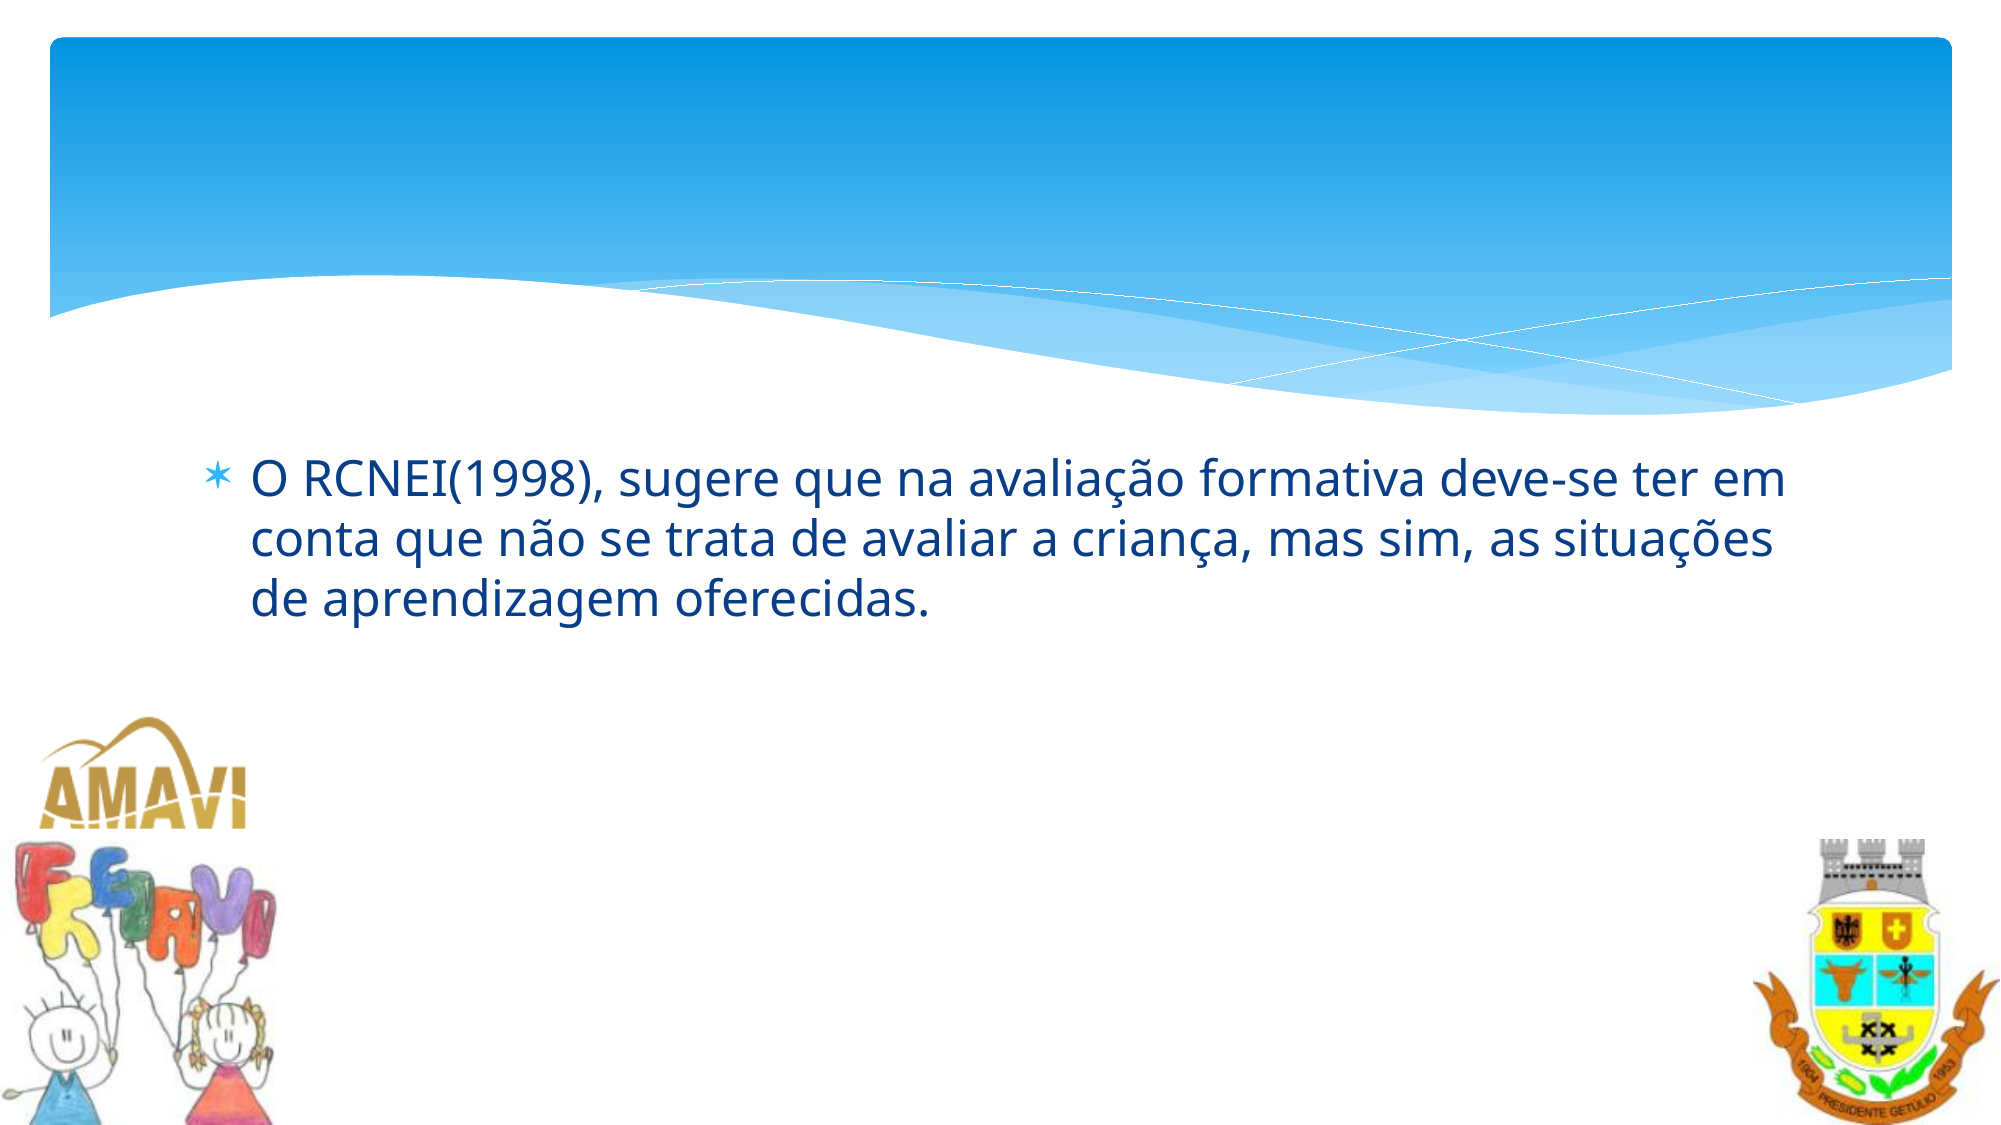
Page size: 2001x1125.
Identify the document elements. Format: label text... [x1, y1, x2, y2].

picture [0, 700, 286, 1125]
list O RCNEI(1998), sugere que na avaliação formativa deve-se ter em conta que não se trata de avaliar a criança, mas sim, as situações de aprendizagem oferecidas. [190, 438, 1812, 1005]
picture [1752, 839, 2000, 1125]
